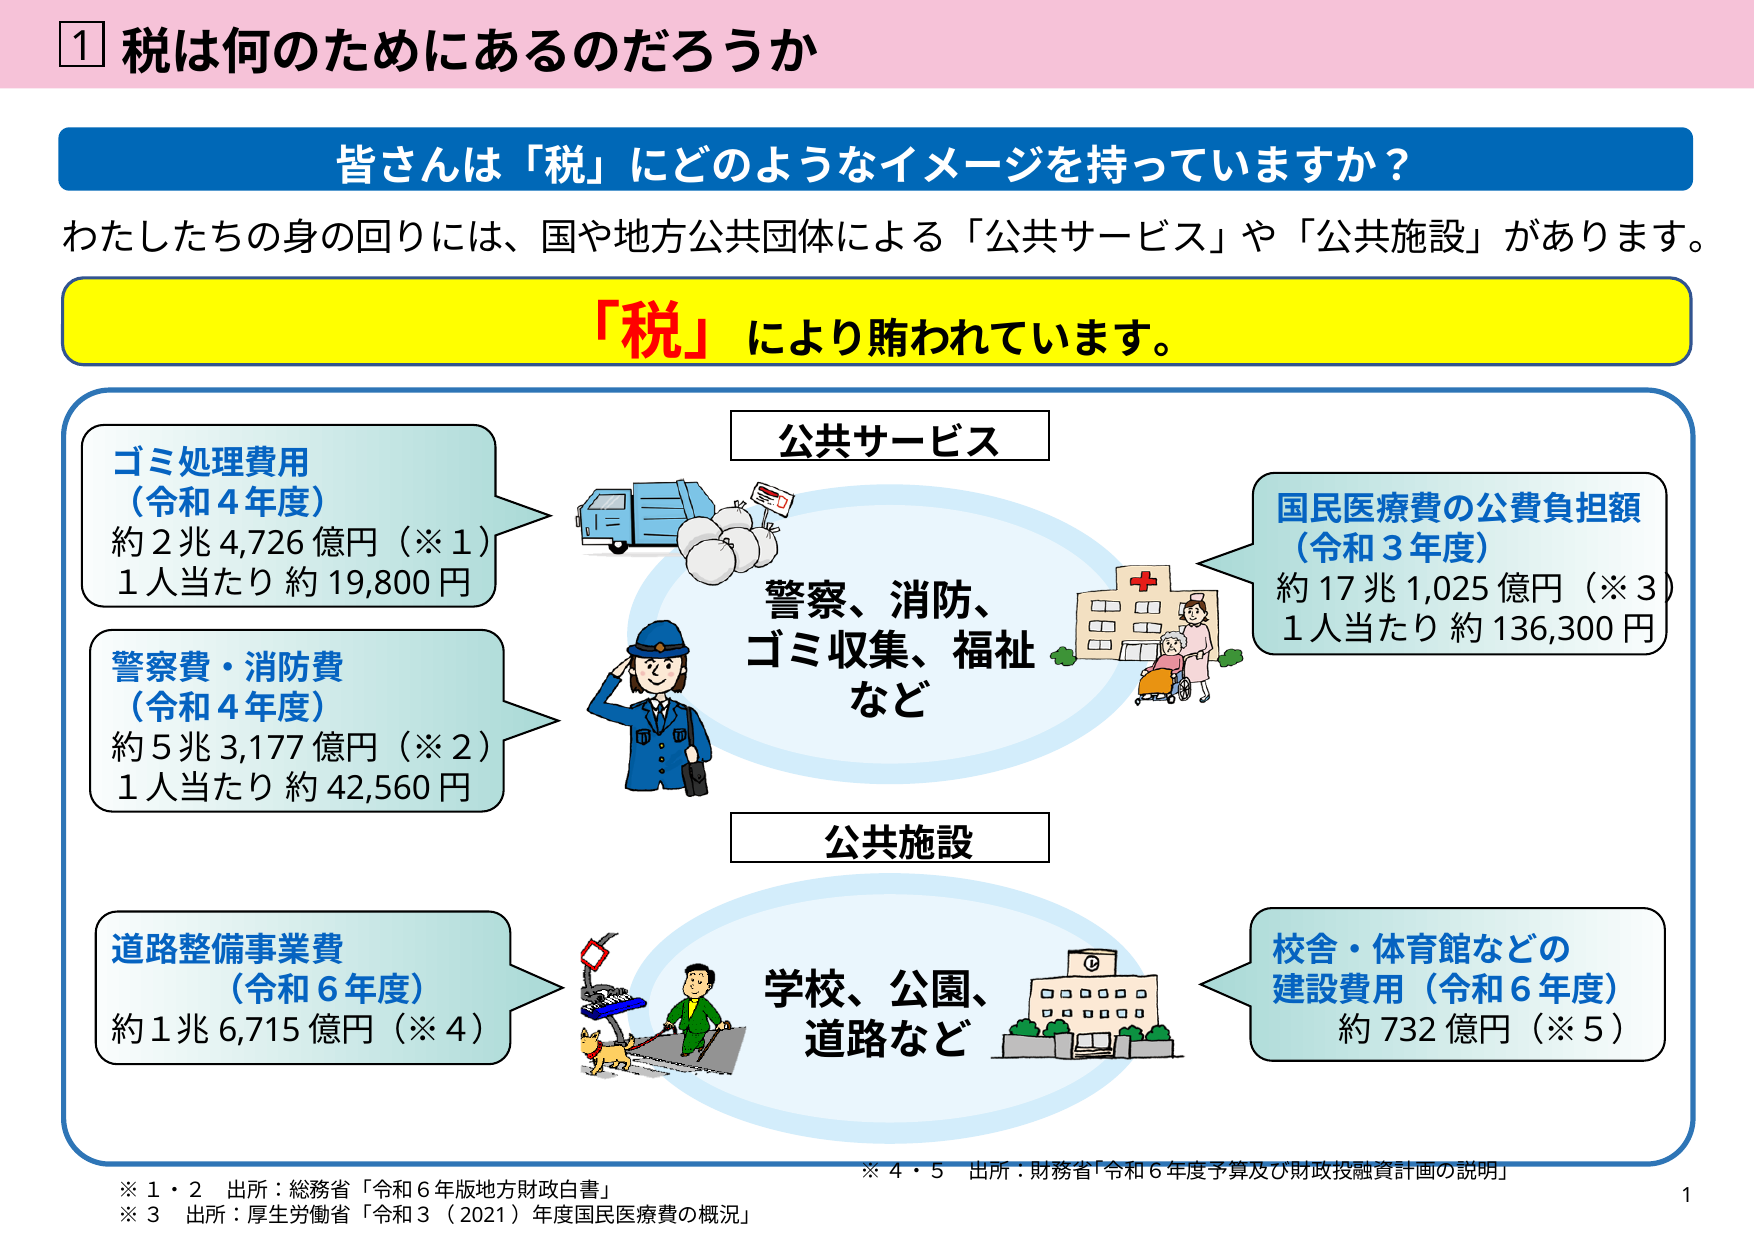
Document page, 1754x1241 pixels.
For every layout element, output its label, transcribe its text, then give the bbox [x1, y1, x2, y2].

text_box 道路整備事業費 （令和６年度） 約１兆6,715億円（※４） [111, 927, 503, 1041]
text_box 1 [63, 18, 100, 70]
text_box 国民医療費の公費負担額 （令和３年度） 約17兆1,025億円（※３） １人当たり 約136,300円 [1276, 479, 1677, 648]
text_box [94, 910, 535, 1066]
text_box [57, 126, 1695, 192]
text_box ※１・２ 出所：総務省「令和６年版地方財政白書」 ※３ 出所：厚生労働省「令和３（2021）年度国民医療費の概況」 [99, 1167, 782, 1237]
text_box [1198, 907, 1666, 1062]
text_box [62, 277, 1692, 367]
text_box 1 [1670, 1182, 1693, 1208]
text_box 校舎・体育館などの 建設費用（令和６年度） 約732億円（※５） [1272, 928, 1663, 1041]
text_box 皆さんは「税」にどのようなイメージを持っていますか？ [293, 138, 1461, 189]
text_box ゴミ処理費用 （令和４年度） 約２兆4,726億円（※１） １人当たり 約19,800円 [111, 433, 377, 605]
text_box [564, 410, 1246, 799]
text_box わたしたちの身の回りには、国や地方公共団体による「公共サービス」や「公共施設」があります。 [60, 212, 1727, 259]
text_box ※４・５ 出所：財務省｢令和６年度予算及び財政投融資計画の説明」 [840, 1148, 1561, 1217]
title 税は何のためにあるのだろうか [120, 19, 1716, 72]
text_box [62, 389, 1695, 1166]
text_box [535, 812, 1189, 1144]
text_box 警察費・消防費 （令和４年度） 約５兆3,177億円（※２） １人当たり 約42,560円 [111, 646, 377, 812]
